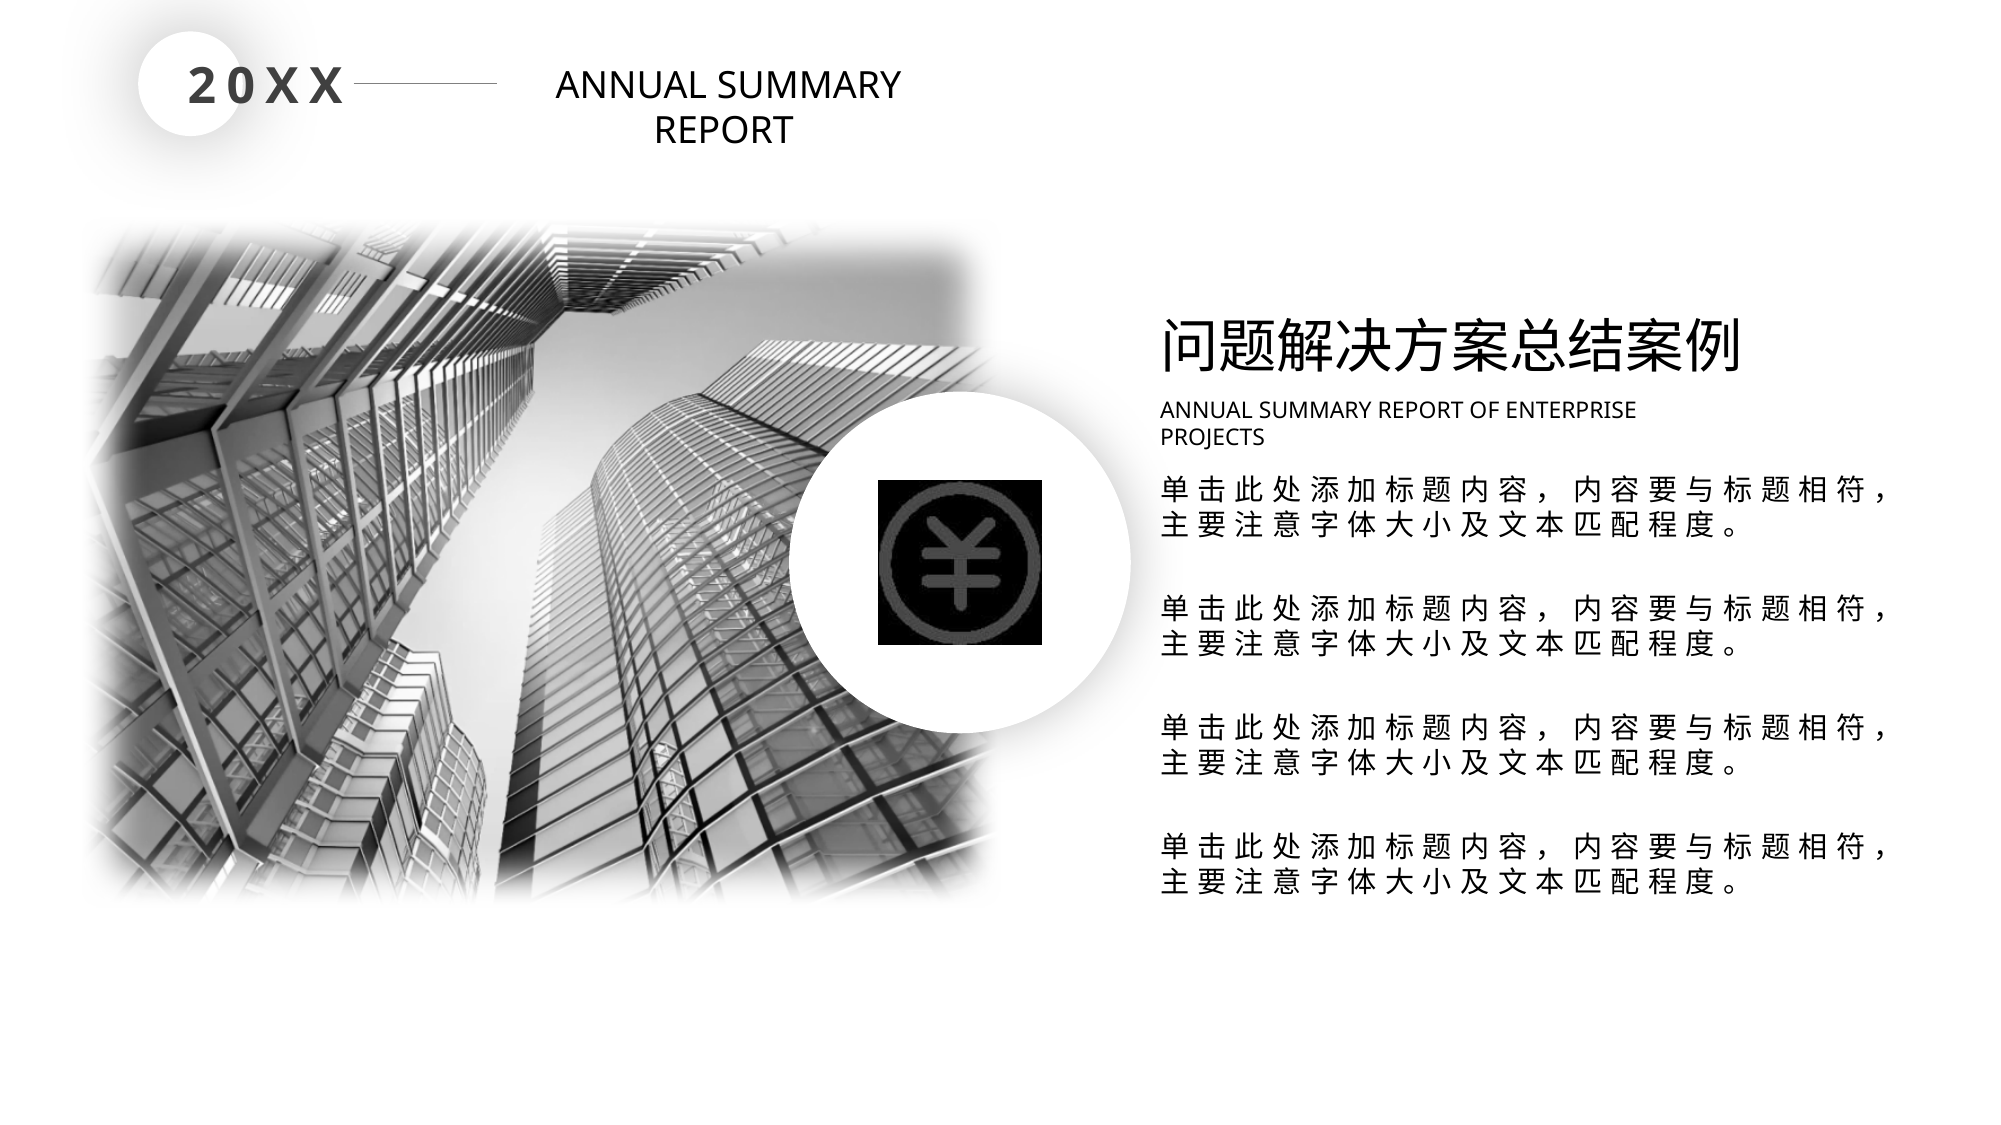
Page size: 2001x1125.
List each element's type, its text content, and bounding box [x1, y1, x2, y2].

text_box 单击此处添加标题内容，内容要与标题相符，主要注意字体大小及文本匹配程度。 [1145, 821, 1919, 906]
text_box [138, 31, 381, 137]
text_box 单击此处添加标题内容，内容要与标题相符，主要注意字体大小及文本匹配程度。 [1145, 464, 1919, 549]
text_box 单击此处添加标题内容，内容要与标题相符，主要注意字体大小及文本匹配程度。 [1145, 702, 1919, 787]
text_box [789, 391, 1131, 734]
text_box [1145, 302, 1805, 459]
text_box 单击此处添加标题内容，内容要与标题相符，主要注意字体大小及文本匹配程度。 [1145, 583, 1919, 668]
text_box ANNUAL SUMMARY REPORT [497, 53, 960, 159]
picture [80, 217, 1000, 908]
